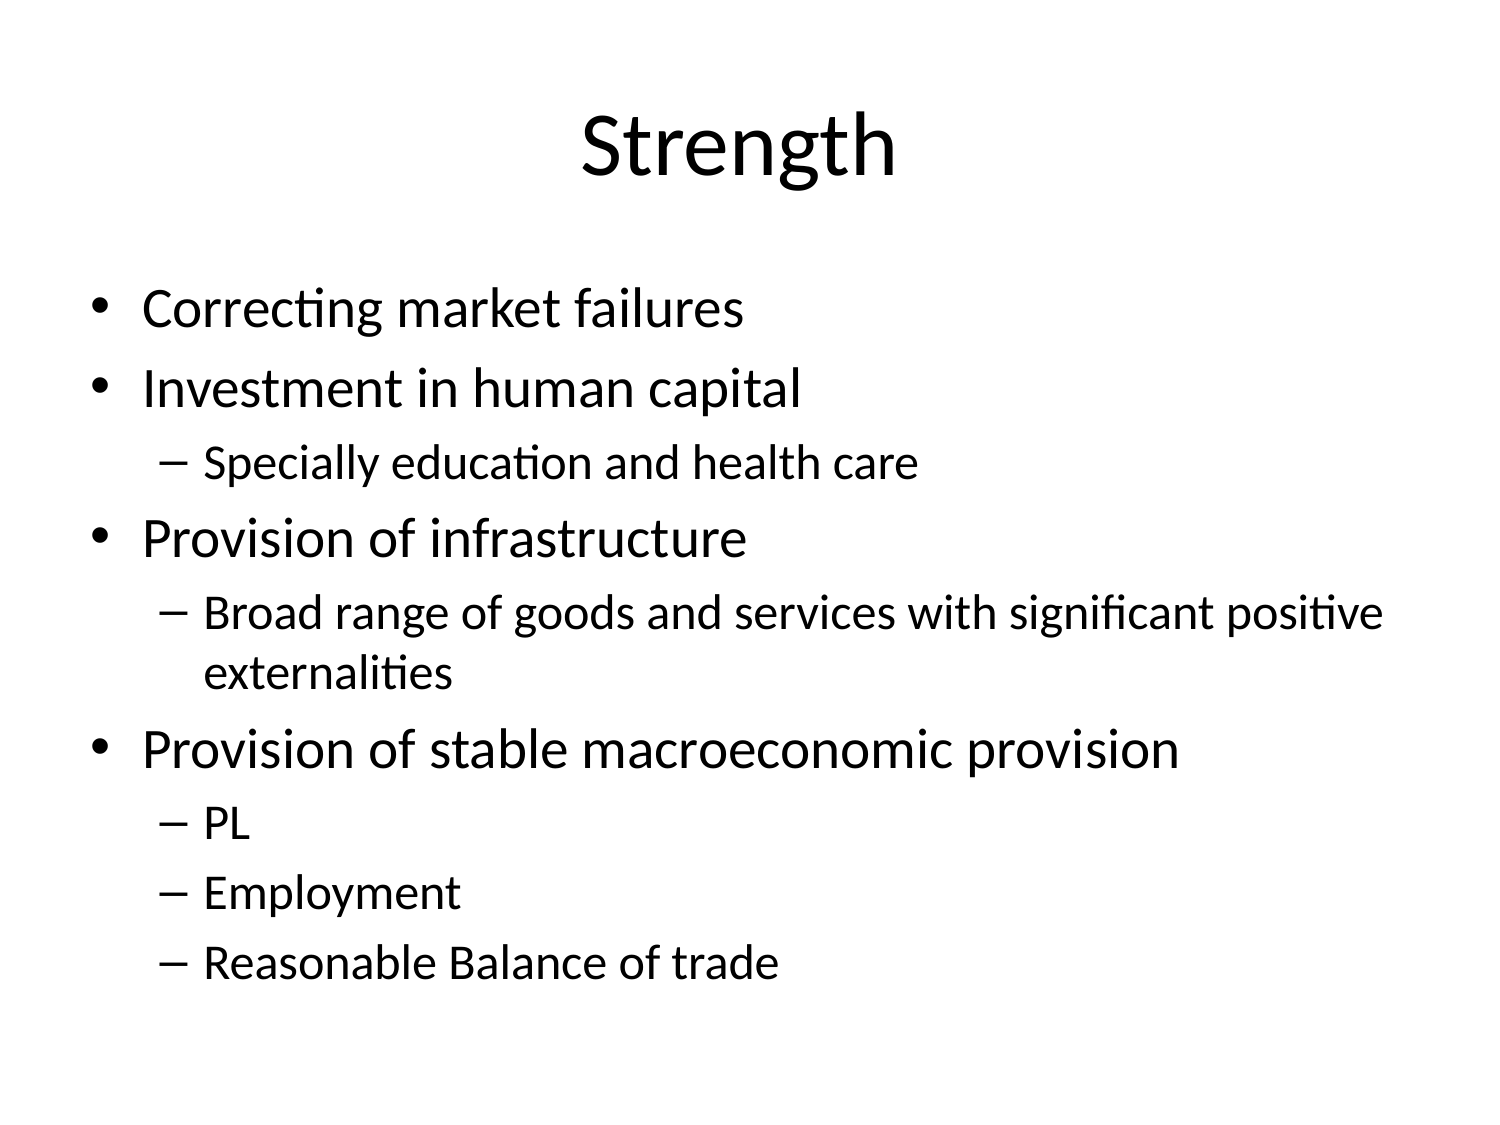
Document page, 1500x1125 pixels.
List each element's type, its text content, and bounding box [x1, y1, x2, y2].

title Strength [75, 45, 1425, 233]
list Correcting market failures Investment in human capital Specially education and health care Provision of infrastructure Broad range of goods and services with significant positive externalities Provision of stable macroeconomic provision PL Employment Reasonable Balance of trade [75, 262, 1425, 1005]
